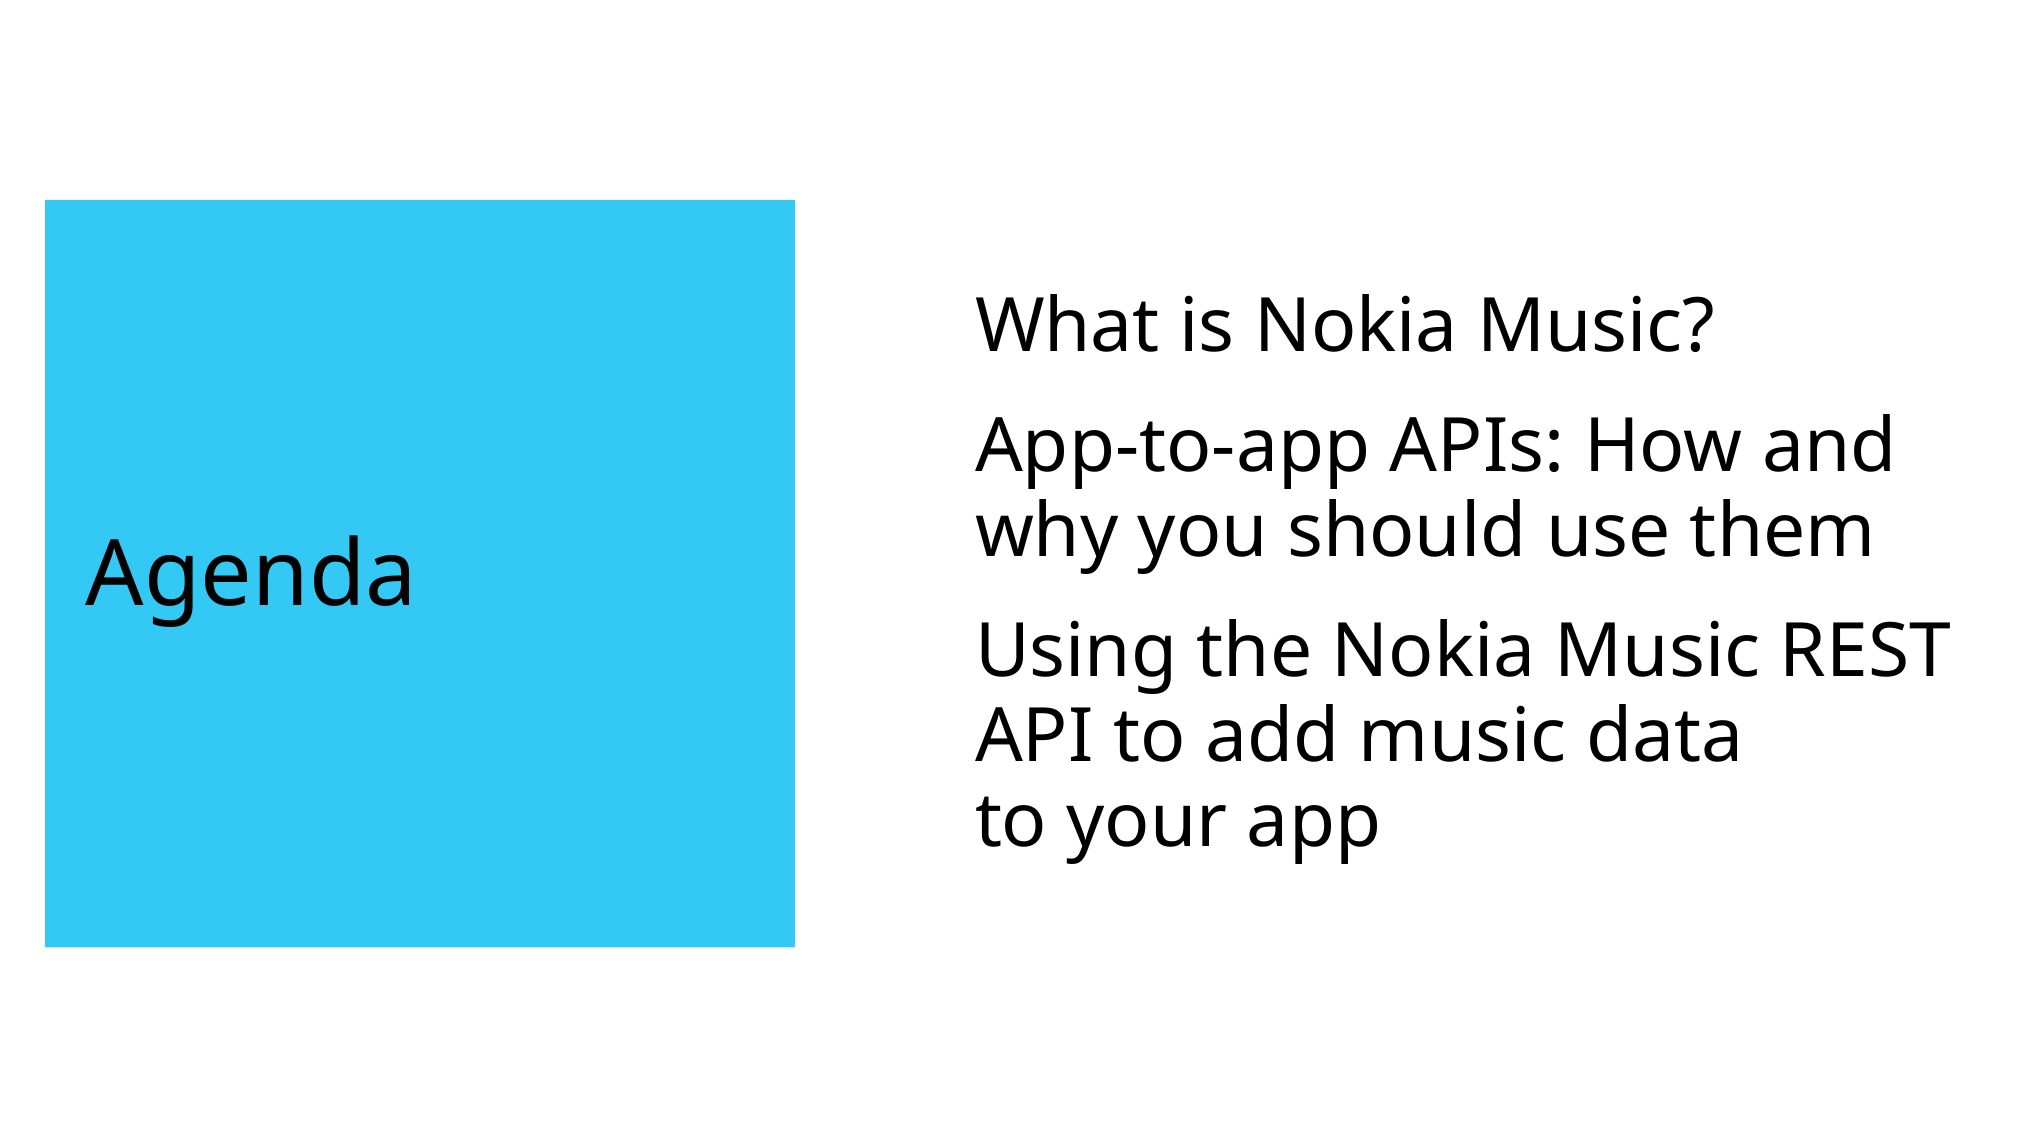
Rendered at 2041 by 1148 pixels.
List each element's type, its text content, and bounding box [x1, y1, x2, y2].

list What is Nokia Music? App-to-app APIs: How and why you should use them Using the Nokia Music REST API to add music data to your app [945, 498, 1996, 649]
title Agenda [45, 199, 796, 948]
